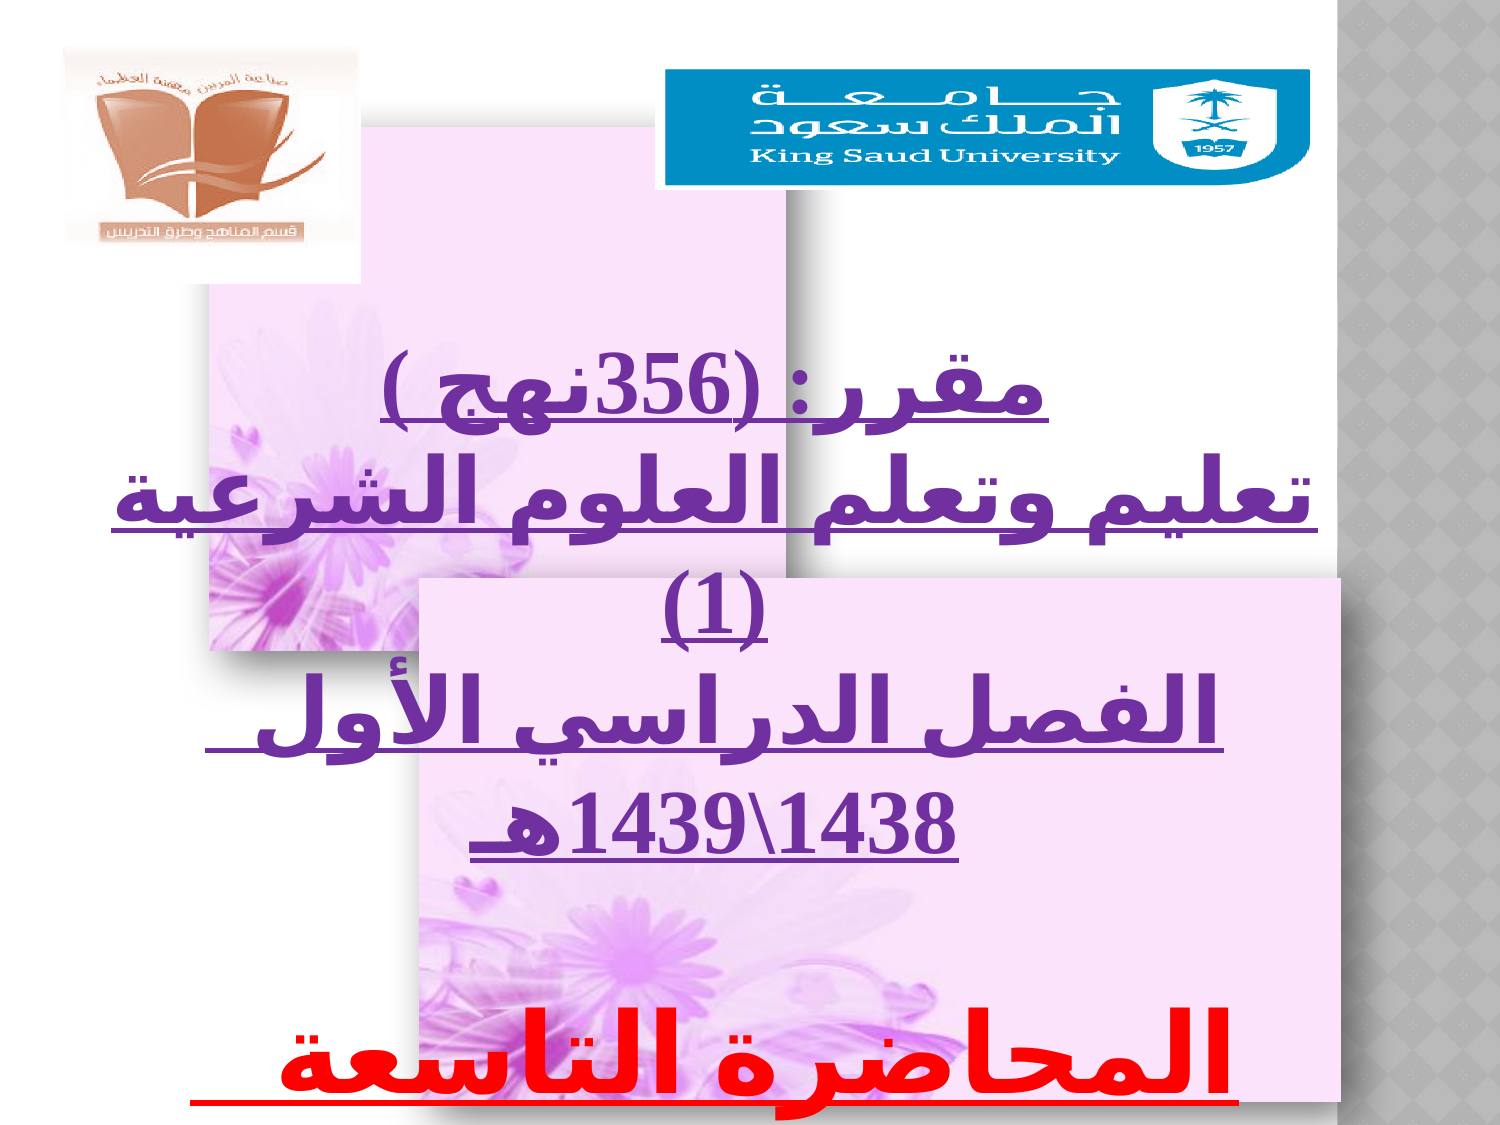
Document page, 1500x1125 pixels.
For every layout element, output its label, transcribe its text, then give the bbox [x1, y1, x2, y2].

picture [52, 42, 361, 284]
picture [209, 126, 1341, 1103]
text_box [365, 45, 1425, 233]
picture [655, 65, 1318, 191]
text_box مقرر: (356نهج ) تعليم وتعلم العلوم الشرعية (1) الفصل الدراسي الأول 1438\1439هـ المحاضرة التاسعة [76, 314, 1353, 1124]
